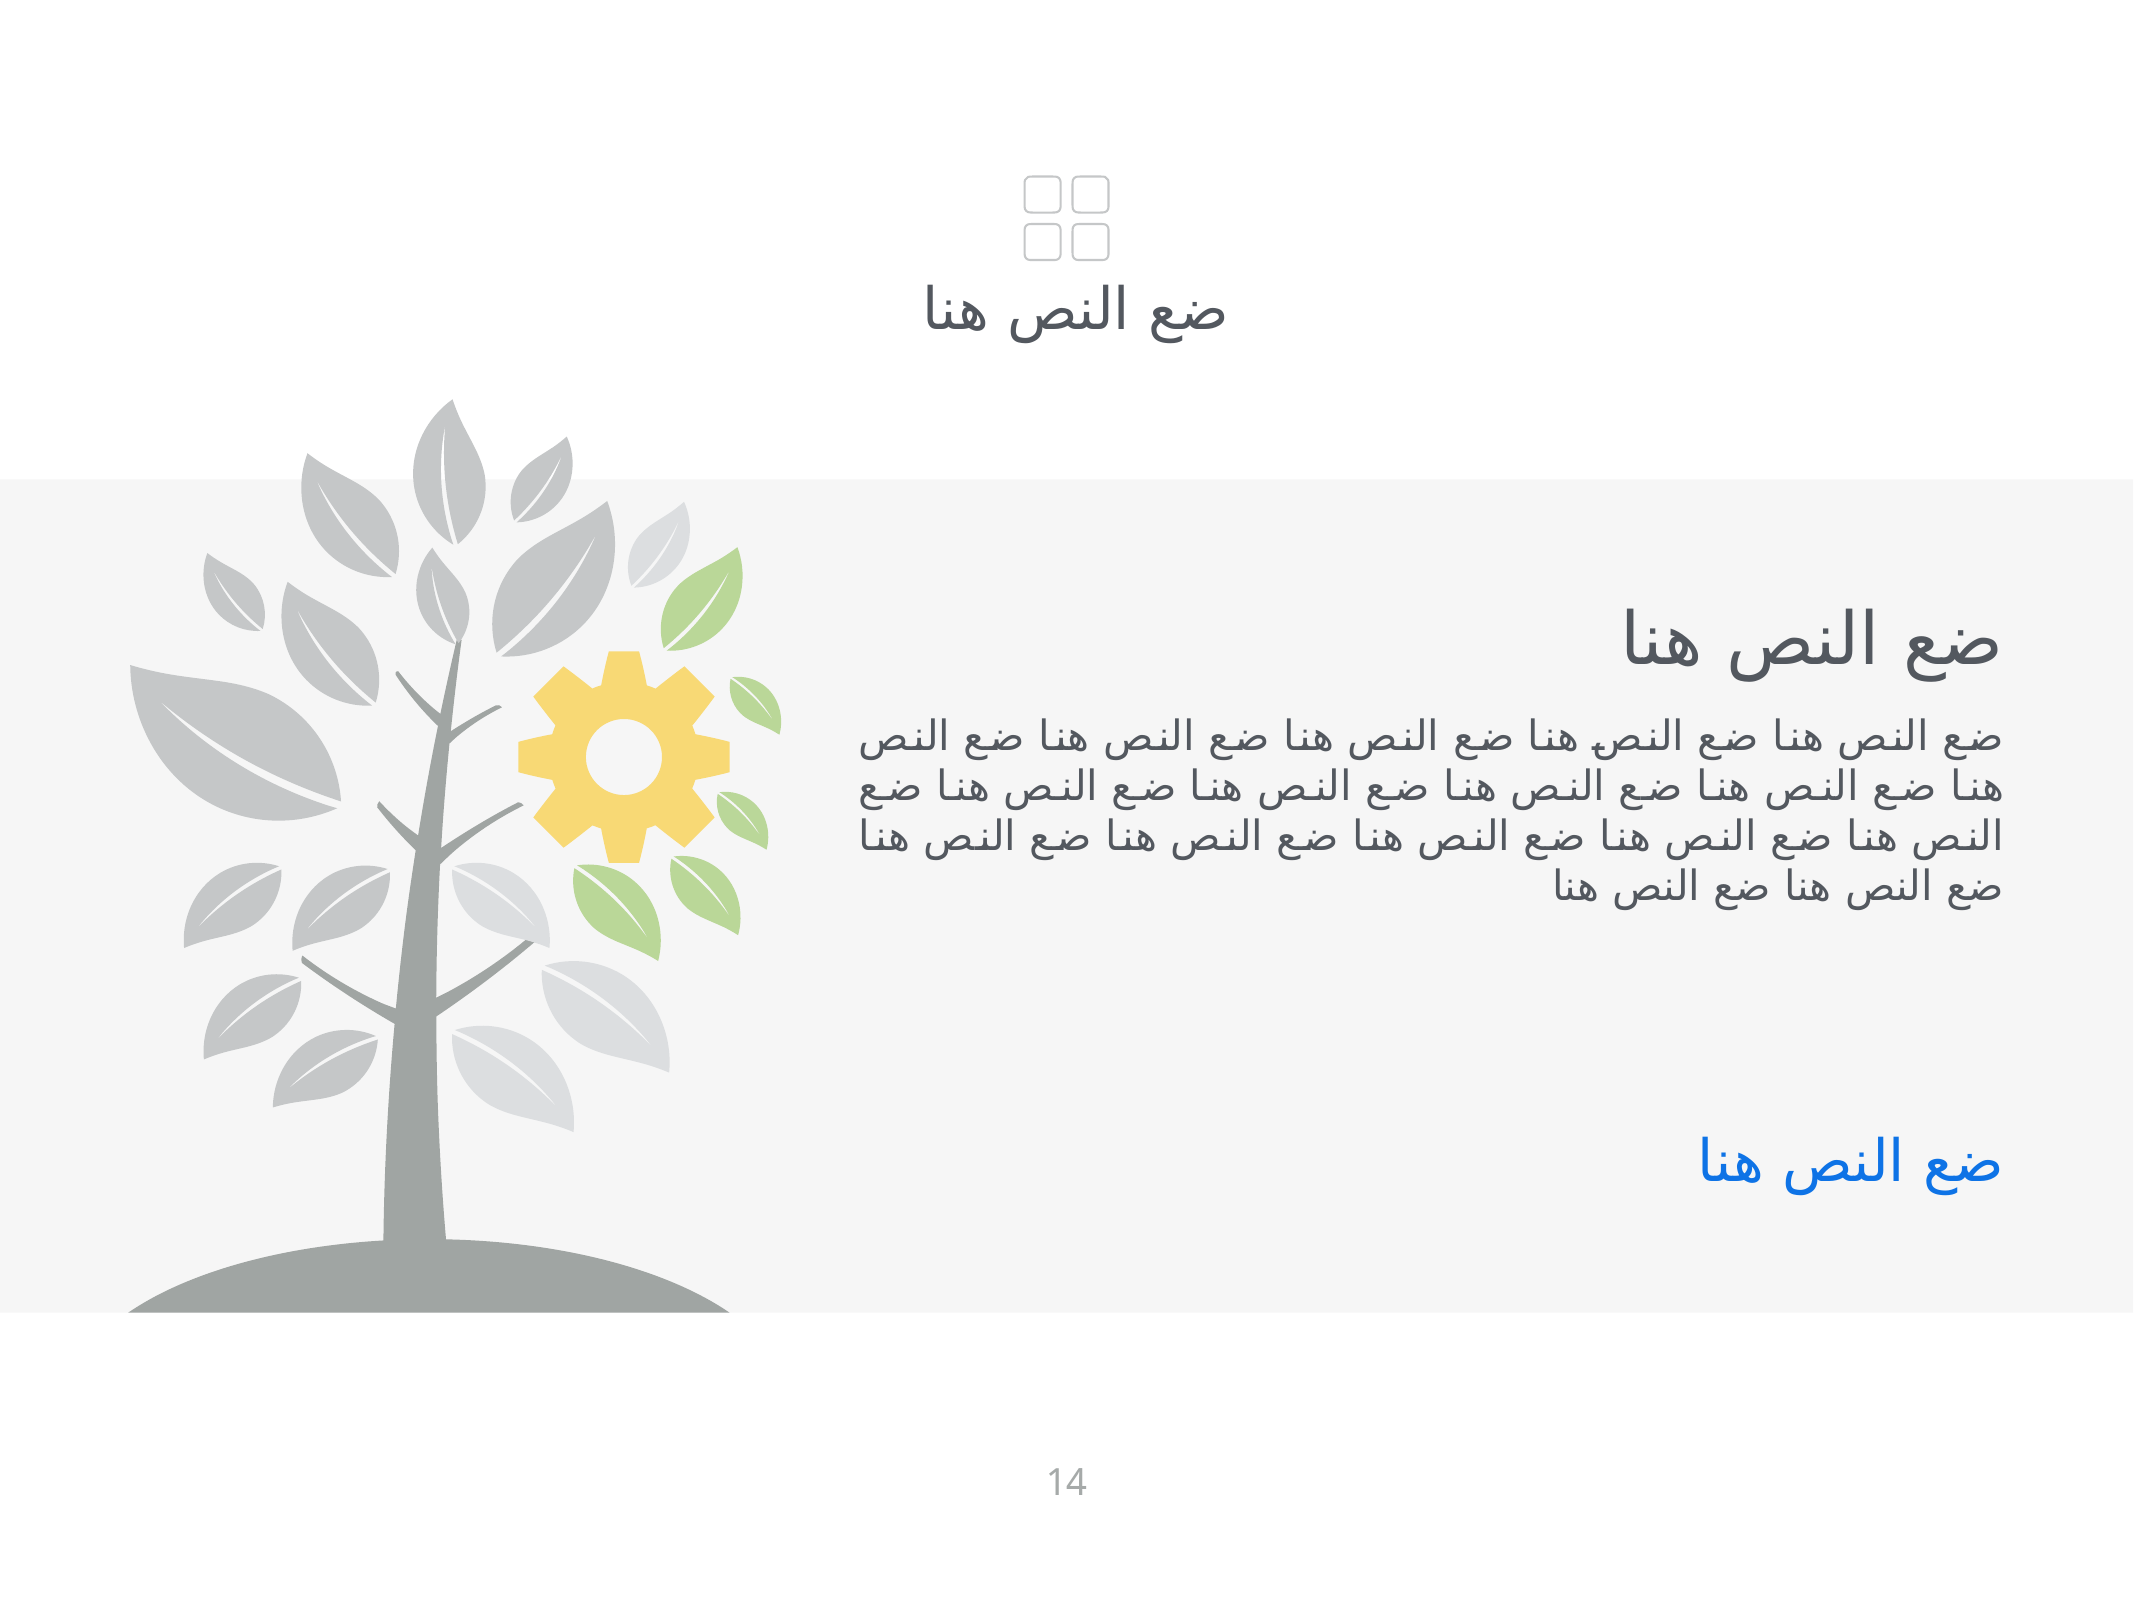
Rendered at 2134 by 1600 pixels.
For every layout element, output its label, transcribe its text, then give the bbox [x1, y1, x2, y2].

list ضع النص هنا [704, 278, 1429, 334]
slide_number 14 [1042, 1457, 1091, 1504]
list ضع النص هنا ضع النص هنا ضع النص هنا ضع النص هنا ضع النص هنا ضع النص هنا ضع النص هنا ضع النص هنا ضع النص هنا ضع النص هنا ضع النص هنا ضع النص هنا ضع النص هنا ضع النص هنا ضع النص هنا ضع النص هنا [857, 708, 2005, 1108]
title ضع النص هنا [857, 583, 2005, 679]
list ضع النص هنا [857, 1125, 2005, 1190]
